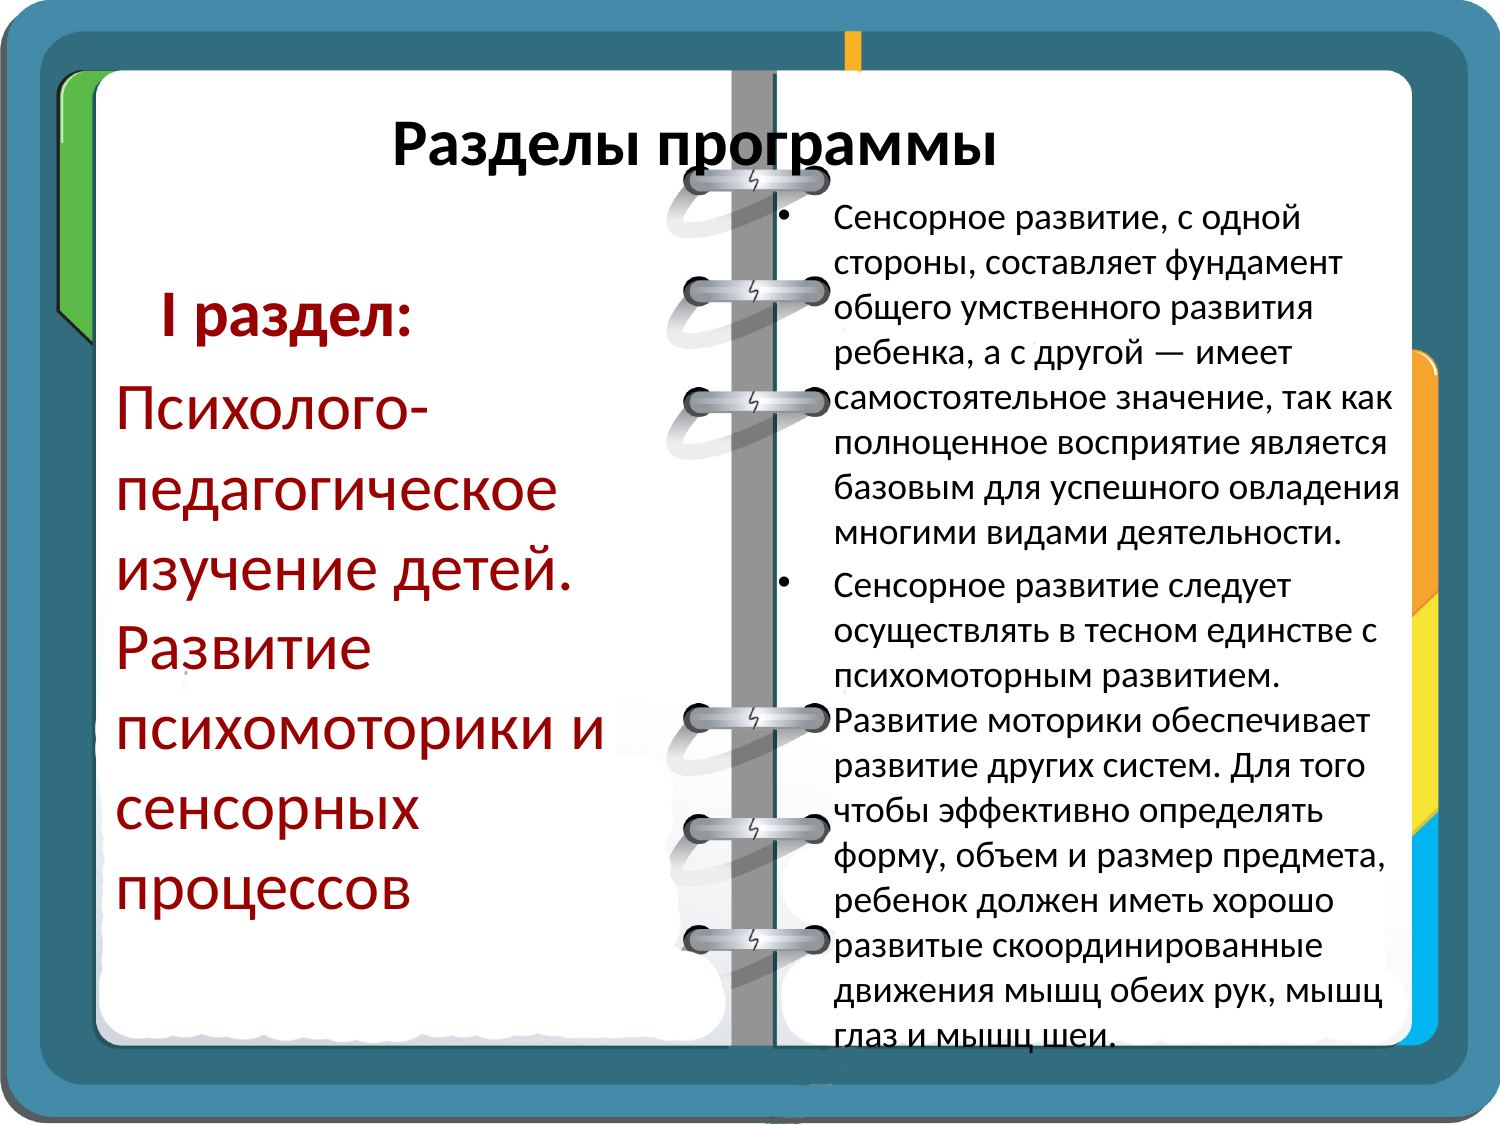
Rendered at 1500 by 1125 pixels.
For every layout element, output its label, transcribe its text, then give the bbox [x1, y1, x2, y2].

picture [0, 0, 1500, 1125]
title Разделы программы [75, 45, 1317, 233]
list Сенсорное развитие, с одной стороны, составляет фундамент общего умственного развития ребенка, а с другой — имеет самостоятельное значение, так как полноценное восприятие является базовым для успешного овладения многими видами деятельности. Сенсорное развитие следует осуществлять в тесном единстве с психомоторным развитием. Развитие моторики обеспечивает развитие других систем. Для того чтобы эффективно определять форму, объем и размер предмета, ребенок должен иметь хорошо развитые скоординированные движения мышц обеих рук, мышц глаз и мышц шеи. [762, 184, 1425, 1005]
list I раздел: Психолого-педагогическое изучение детей. Развитие психомоторики и сенсорных процессов [100, 262, 738, 1005]
